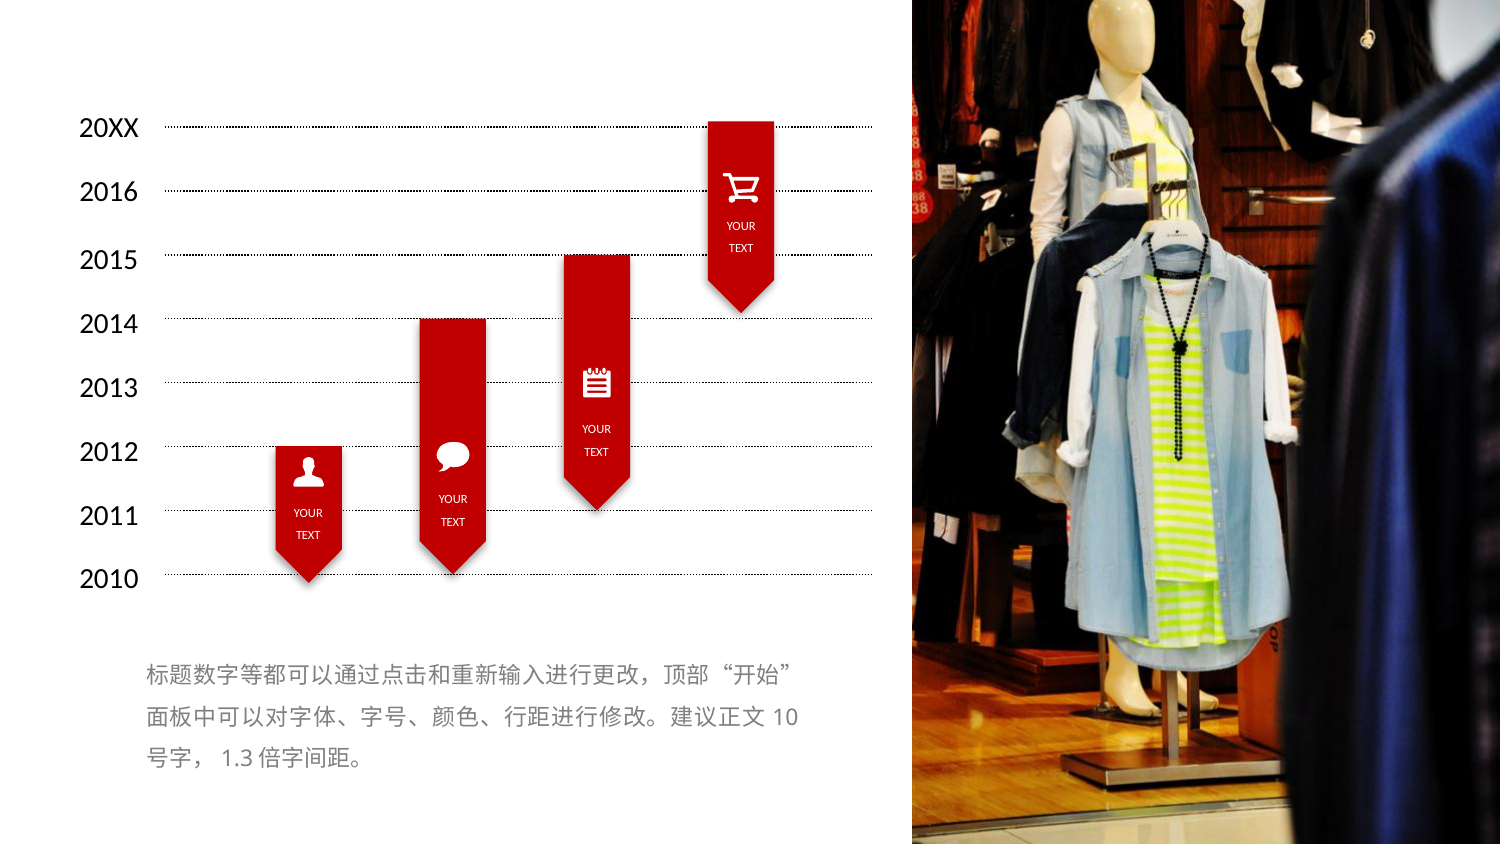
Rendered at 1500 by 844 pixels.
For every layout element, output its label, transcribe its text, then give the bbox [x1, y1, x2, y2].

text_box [274, 445, 342, 584]
text_box 2015 [64, 232, 154, 283]
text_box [419, 318, 487, 575]
text_box 2012 [64, 424, 154, 475]
text_box 2011 [64, 488, 154, 539]
text_box 2010 [64, 552, 154, 603]
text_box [562, 254, 631, 511]
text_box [707, 121, 775, 314]
picture [912, 0, 1500, 844]
text_box 20XX [63, 100, 155, 151]
text_box 2016 [64, 164, 154, 215]
text_box 2013 [64, 360, 154, 411]
text_box 2014 [64, 296, 154, 347]
text_box 标题数字等都可以通过点击和重新输入进行更改，顶部“开始”面板中可以对字体、字号、颜色、行距进行修改。建议正文10号字，1.3倍字间距。 [131, 639, 820, 779]
